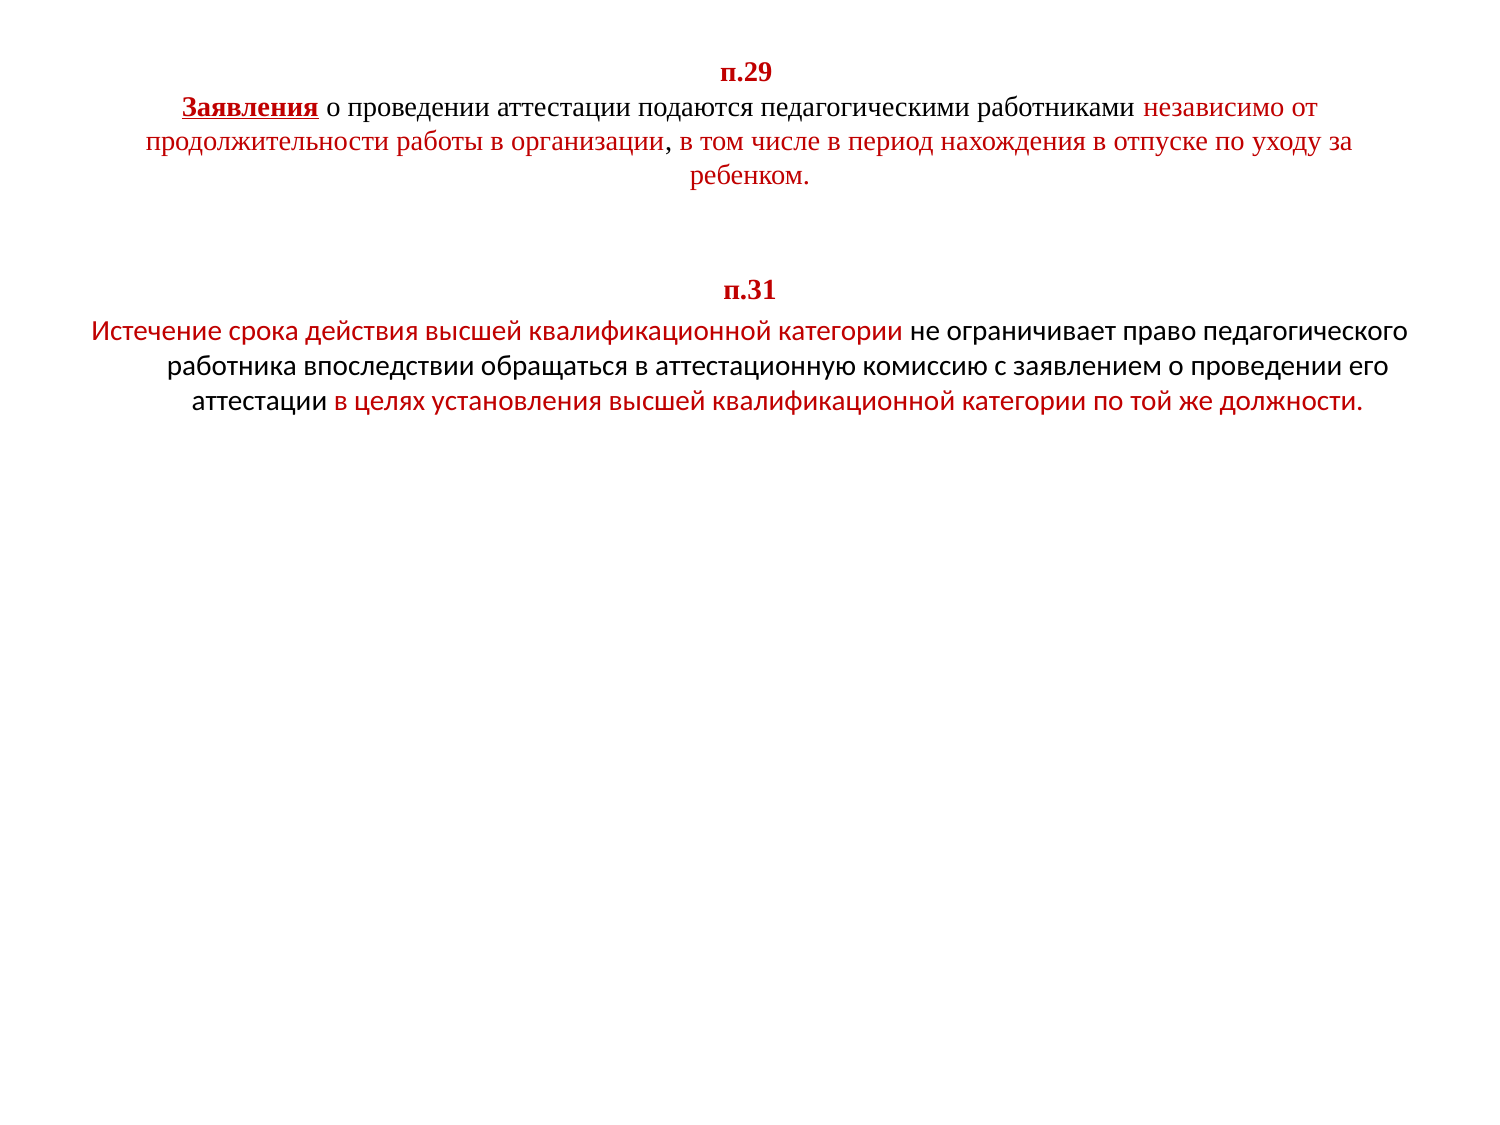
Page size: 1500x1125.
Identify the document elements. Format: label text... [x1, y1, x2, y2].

title п.29 Заявления о проведении аттестации подаются педагогическими работниками независимо от продолжительности работы в организации, в том числе в период нахождения в отпуске по уходу за ребенком. [75, 45, 1425, 233]
list п.31 Истечение срока действия высшей квалификационной категории не ограничивает право педагогического работника впоследствии обращаться в аттестационную комиссию с заявлением о проведении его аттестации в целях установления высшей квалификационной категории по той же должности. [75, 262, 1425, 516]
